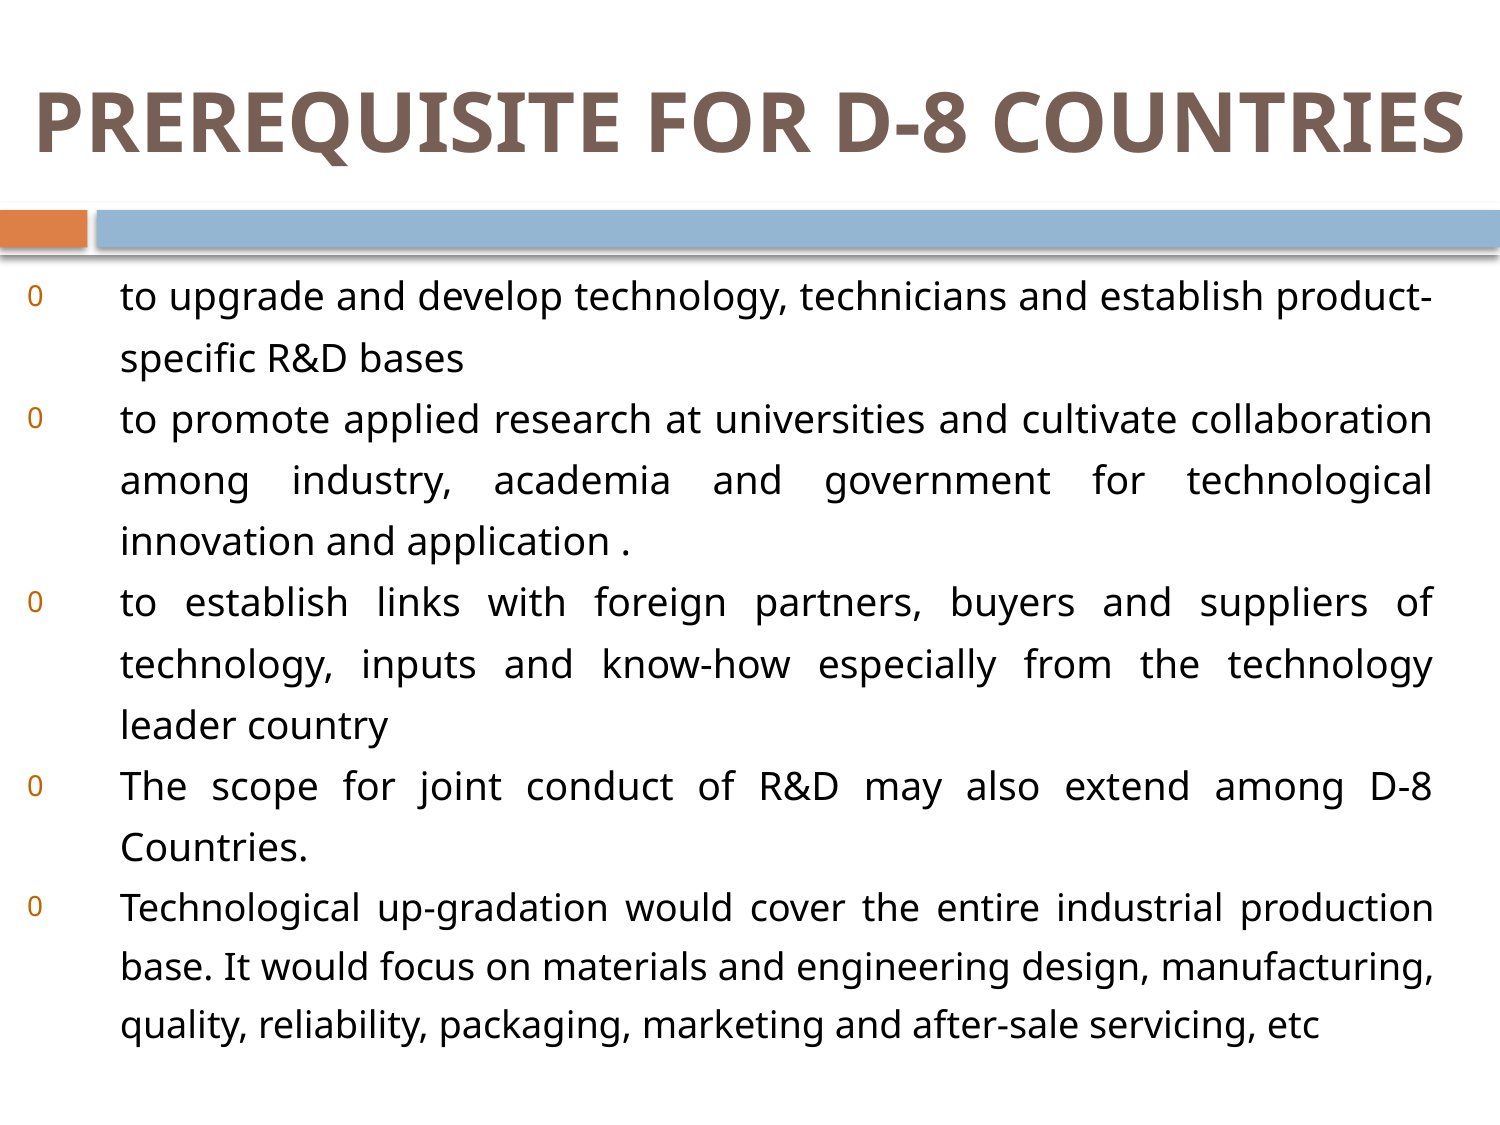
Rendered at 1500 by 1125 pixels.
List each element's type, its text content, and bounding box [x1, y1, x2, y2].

list to upgrade and develop technology, technicians and establish product-specific R&D bases to promote applied research at universities and cultivate collaboration among industry, academia and government for technological innovation and application . to establish links with foreign partners, buyers and suppliers of technology, inputs and know-how especially from the technology leader country The scope for joint conduct of R&D may also extend among D-8 Countries. Technological up-gradation would cover the entire industrial production base. It would focus on materials and engineering design, manufacturing, quality, reliability, packaging, marketing and after-sale servicing, etc [0, 249, 1450, 1113]
title PREREQUISITE FOR D-8 COUNTRIES [0, 37, 1500, 200]
